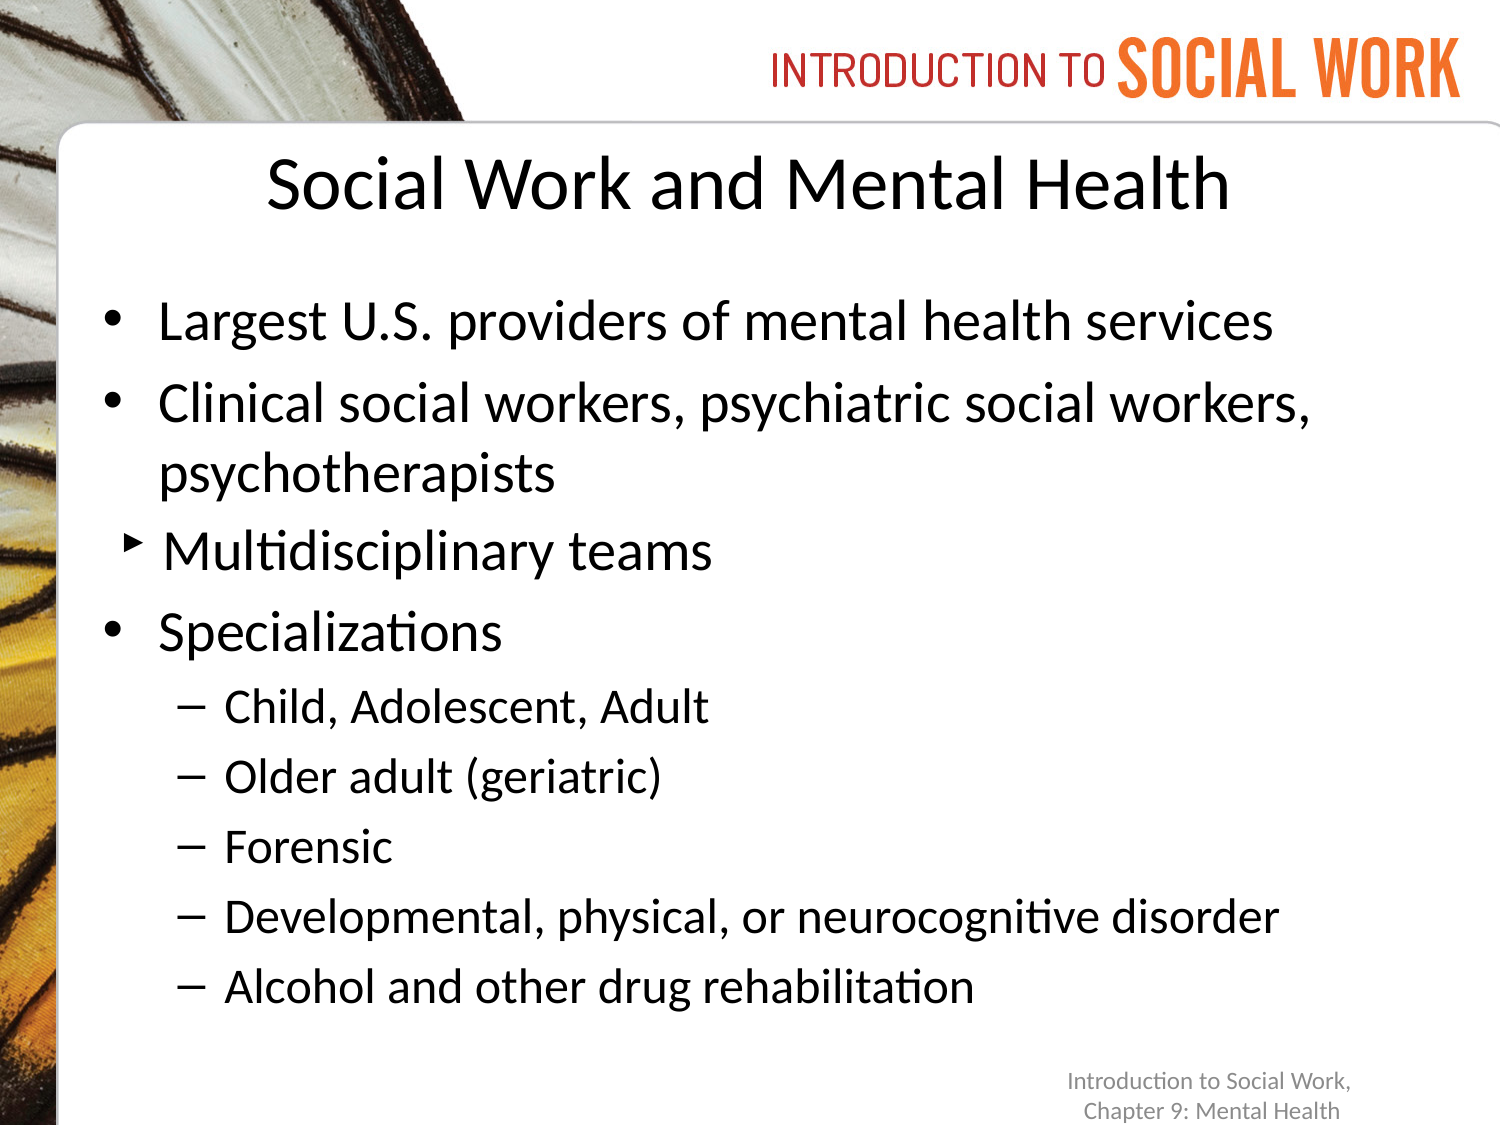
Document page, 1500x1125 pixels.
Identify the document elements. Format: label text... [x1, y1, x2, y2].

title Social Work and Mental Health [75, 125, 1425, 233]
list Largest U.S. providers of mental health services Clinical social workers, psychiatric social workers, psychotherapists Multidisciplinary teams Specializations Child, Adolescent, Adult Older adult (geriatric) Forensic Developmental, physical, or neurocognitive disorder Alcohol and other drug rehabilitation [87, 275, 1500, 1050]
picture [0, 0, 1500, 1125]
footer Introduction to Social Work, Chapter 9: Mental Health [950, 1065, 1475, 1125]
